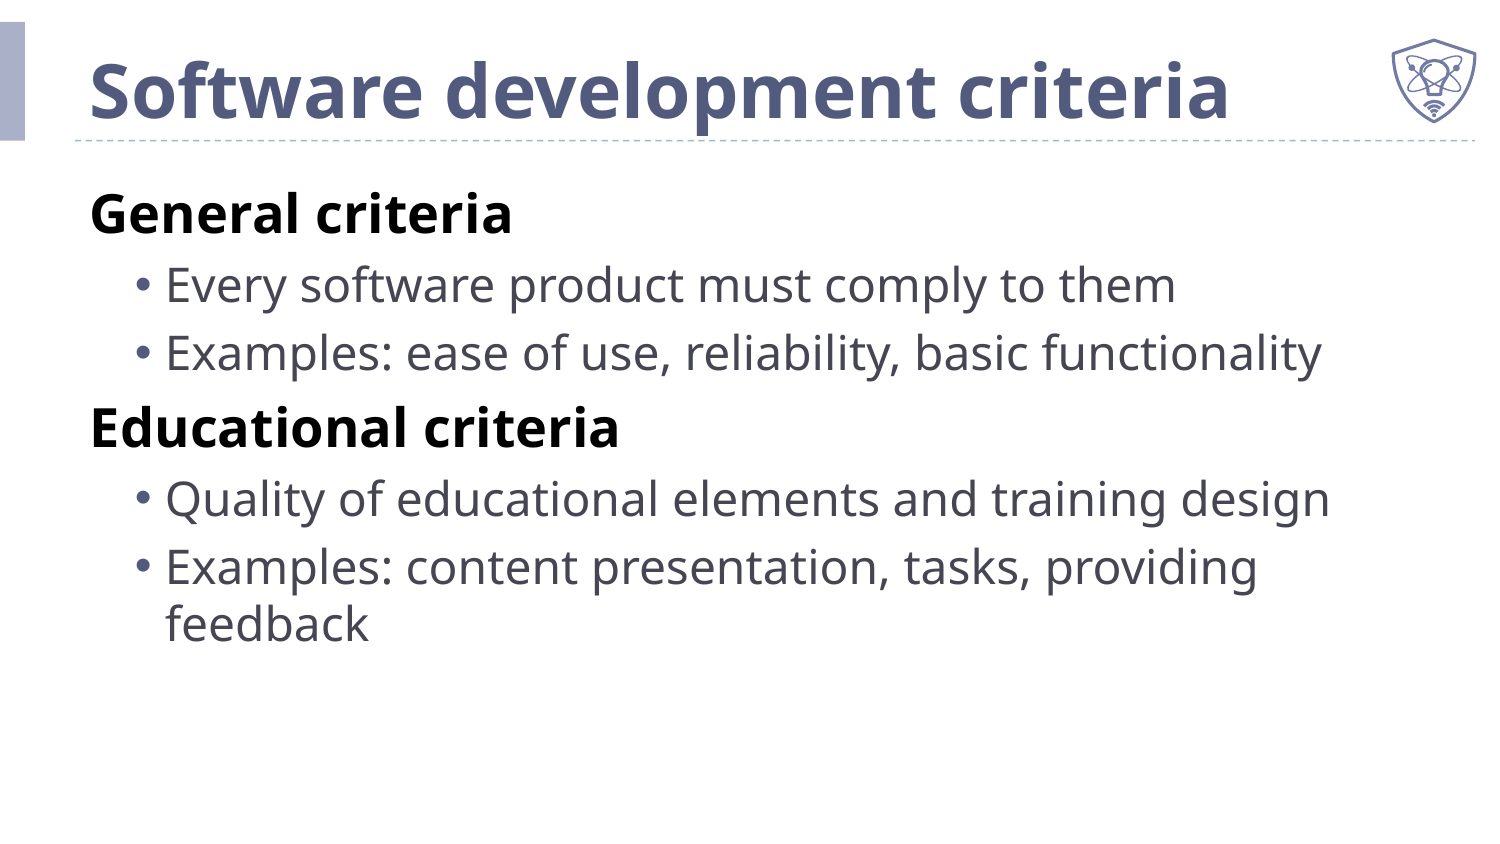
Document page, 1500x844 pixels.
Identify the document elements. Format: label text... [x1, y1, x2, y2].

title Software development criteria [75, 18, 1475, 141]
list General criteria Every software product must comply to them Examples: ease of use, reliability, basic functionality Educational criteria Quality of educational elements and training design Examples: content presentation, tasks, providing feedback [75, 171, 1475, 835]
